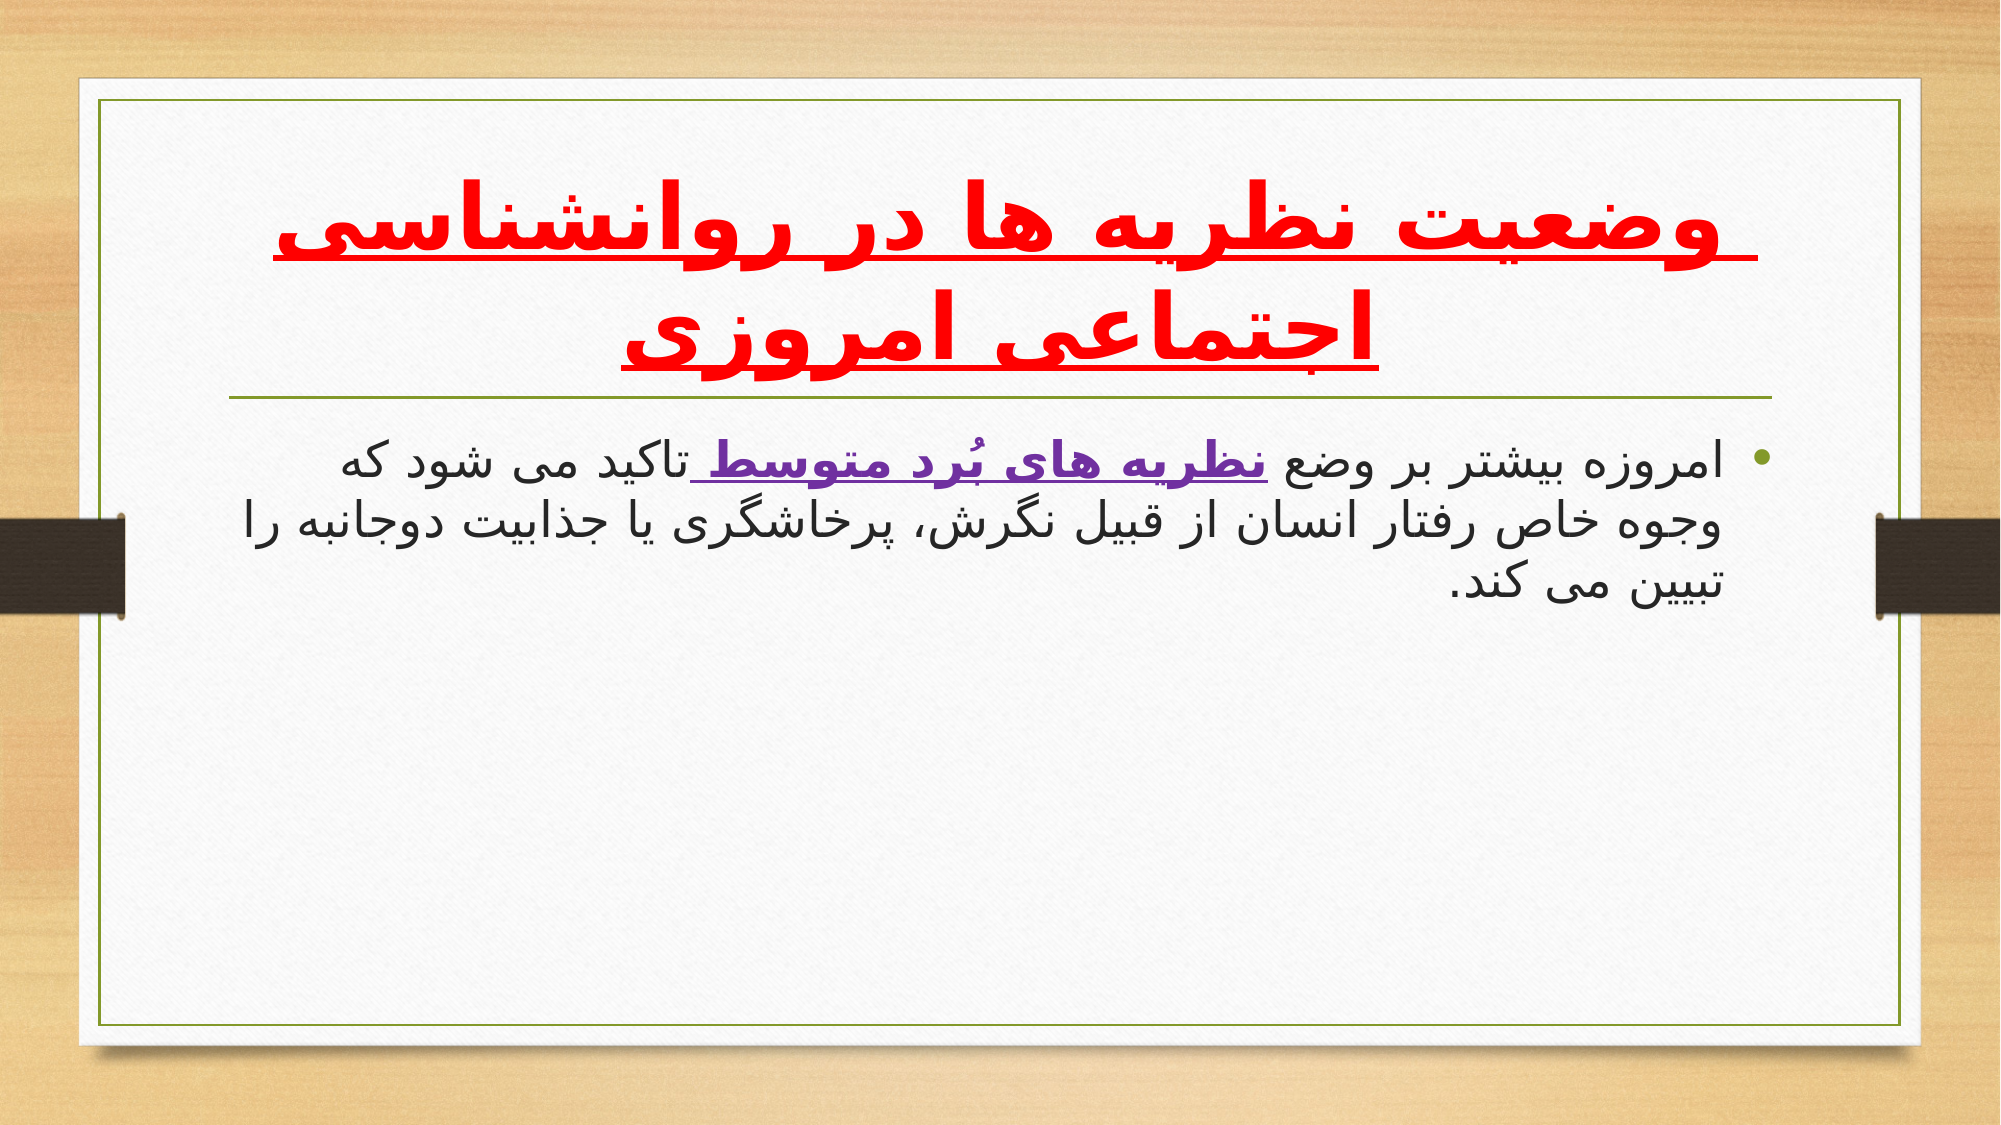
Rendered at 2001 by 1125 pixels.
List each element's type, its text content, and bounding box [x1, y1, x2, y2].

title وضعیت نظریه ها در روانشناسی اجتماعی امروزی [212, 161, 1788, 375]
list امروزه بیشتر بر وضع نظریه های بُرد متوسط تاکید می شود که وجوه خاص رفتار انسان از قبیل نگرش، پرخاشگری یا جذابیت دوجانبه را تبیین می کند. [212, 419, 1788, 964]
picture [0, 0, 2001, 1125]
